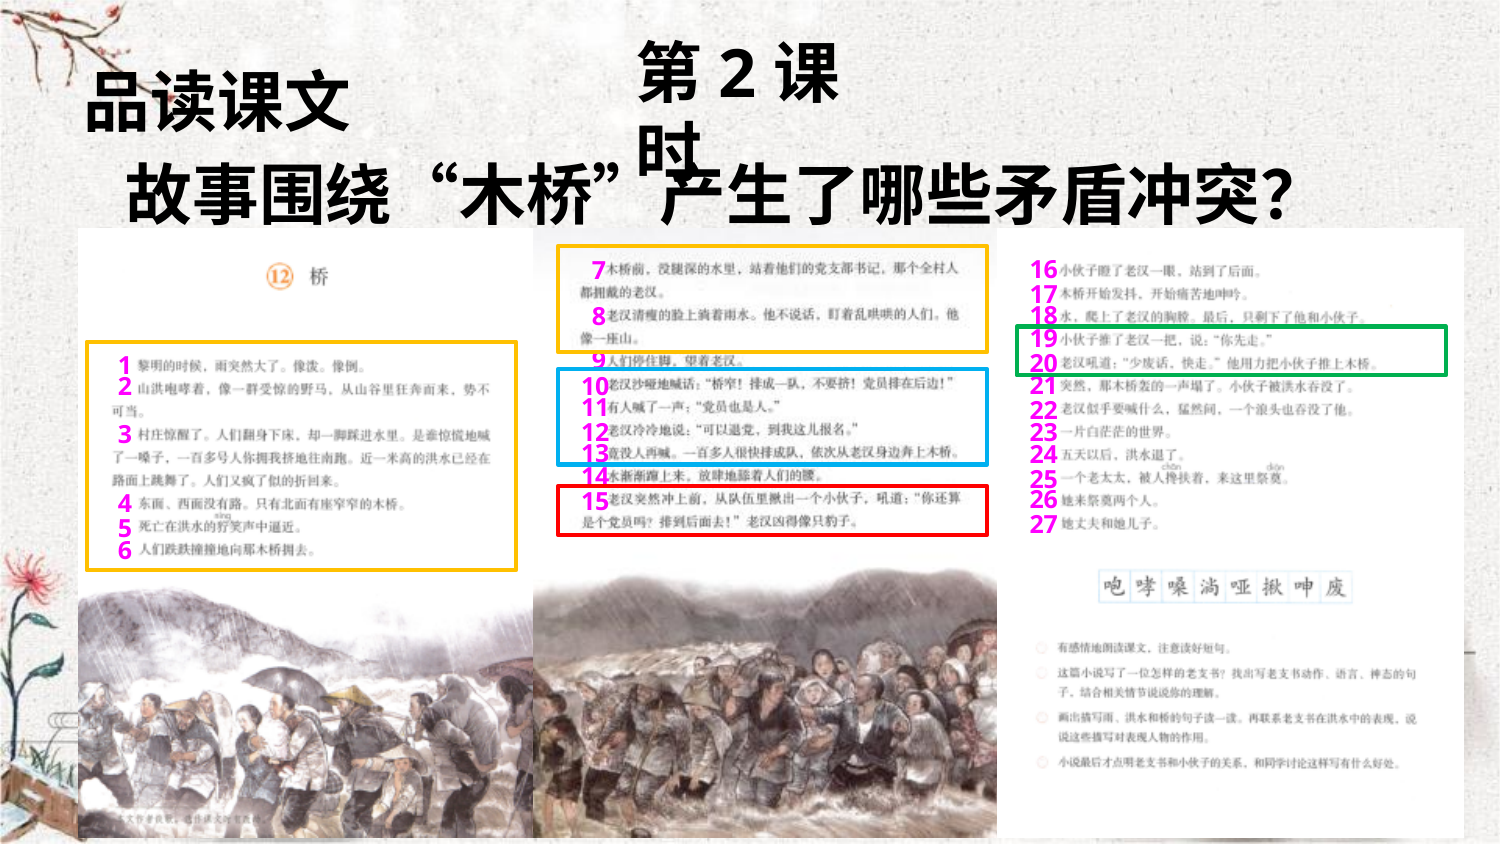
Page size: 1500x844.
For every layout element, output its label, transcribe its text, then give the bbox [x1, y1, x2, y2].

text_box 故事围绕“木桥”产生了哪些矛盾冲突？ [110, 129, 1367, 227]
text_box 第2课时 [620, 23, 904, 198]
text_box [77, 228, 1464, 838]
text_box 品读课文 [69, 52, 433, 157]
picture [0, 0, 1500, 844]
